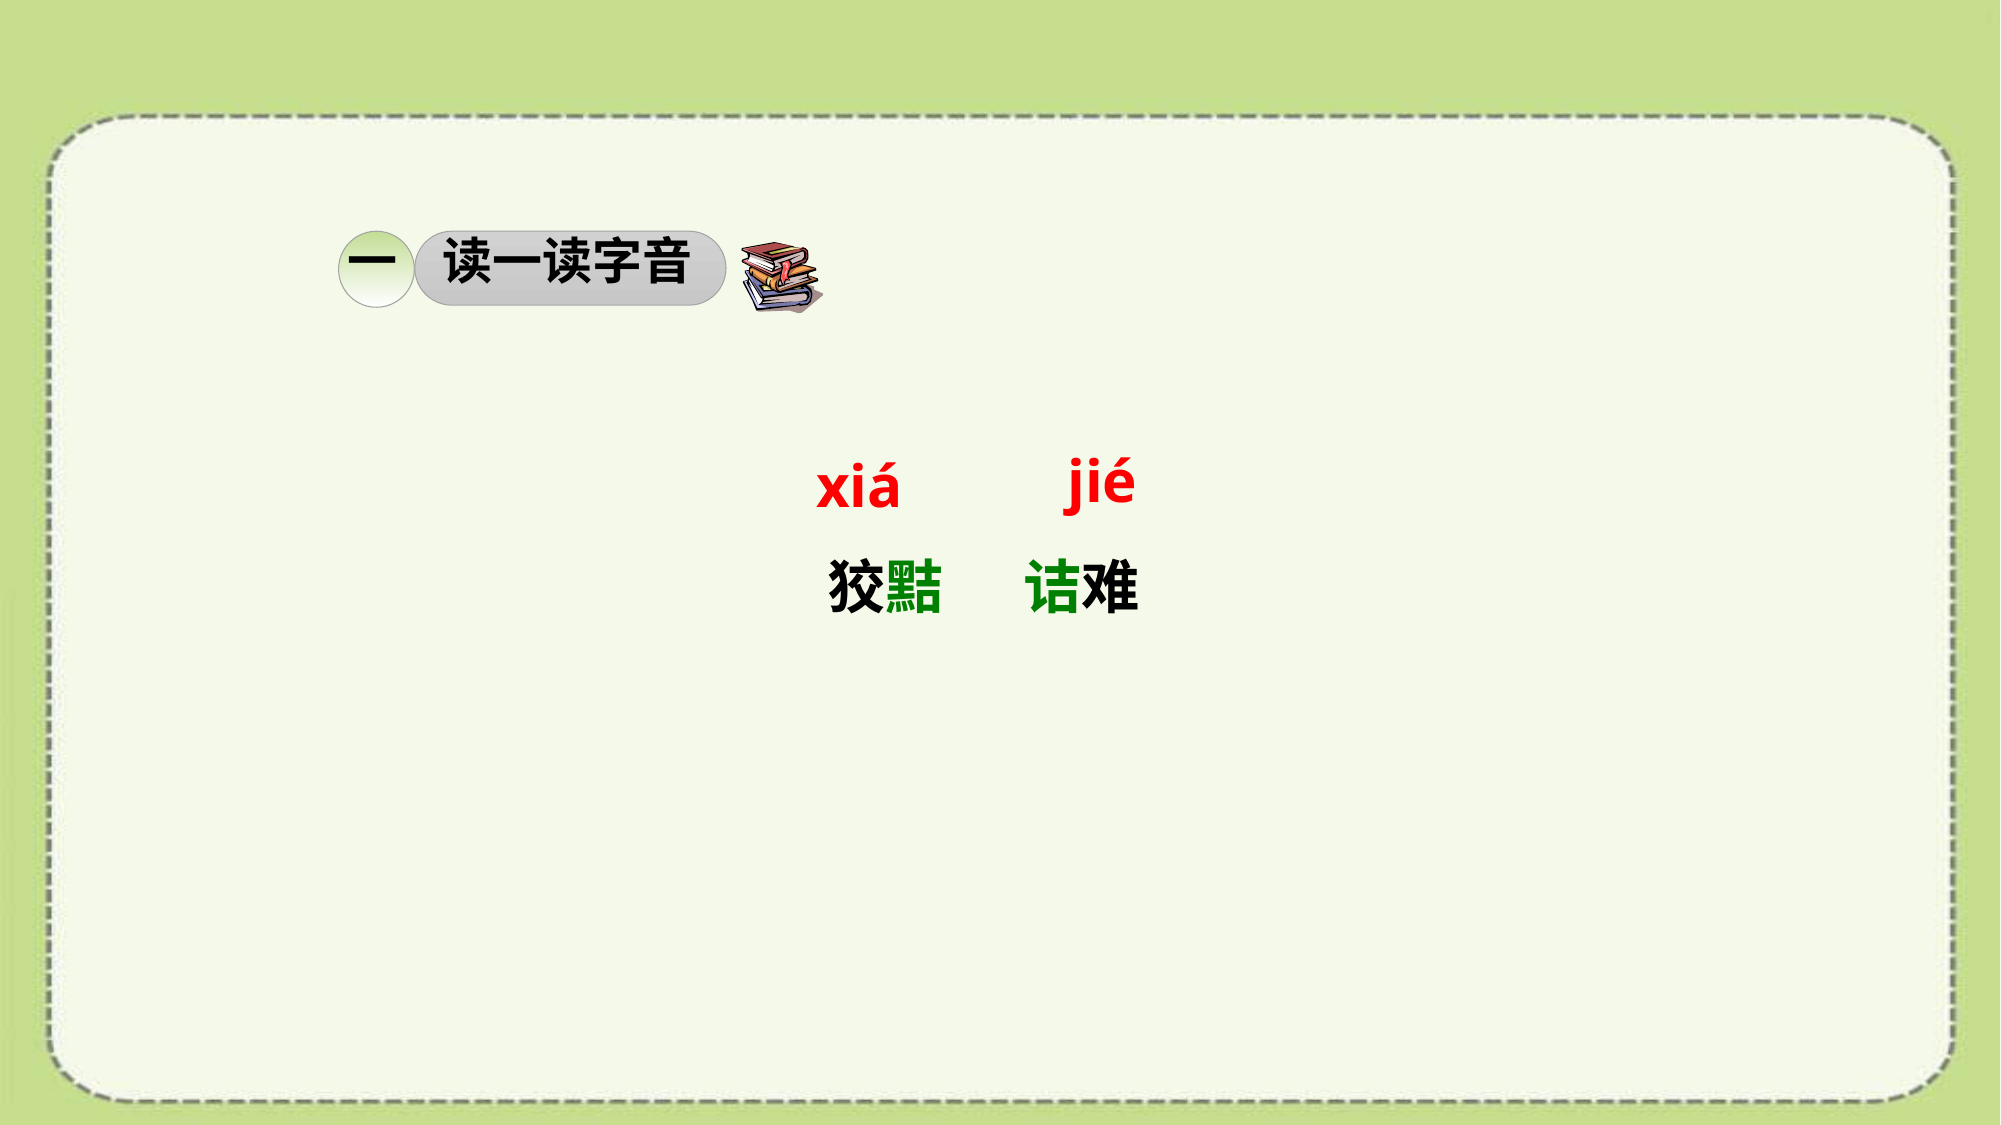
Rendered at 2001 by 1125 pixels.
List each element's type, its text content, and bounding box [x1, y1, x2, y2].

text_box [332, 221, 846, 308]
text_box xiá [801, 441, 918, 527]
text_box 狡黠 诘难 [590, 542, 1377, 628]
text_box jié [1052, 437, 1153, 522]
picture [0, 0, 2001, 1125]
